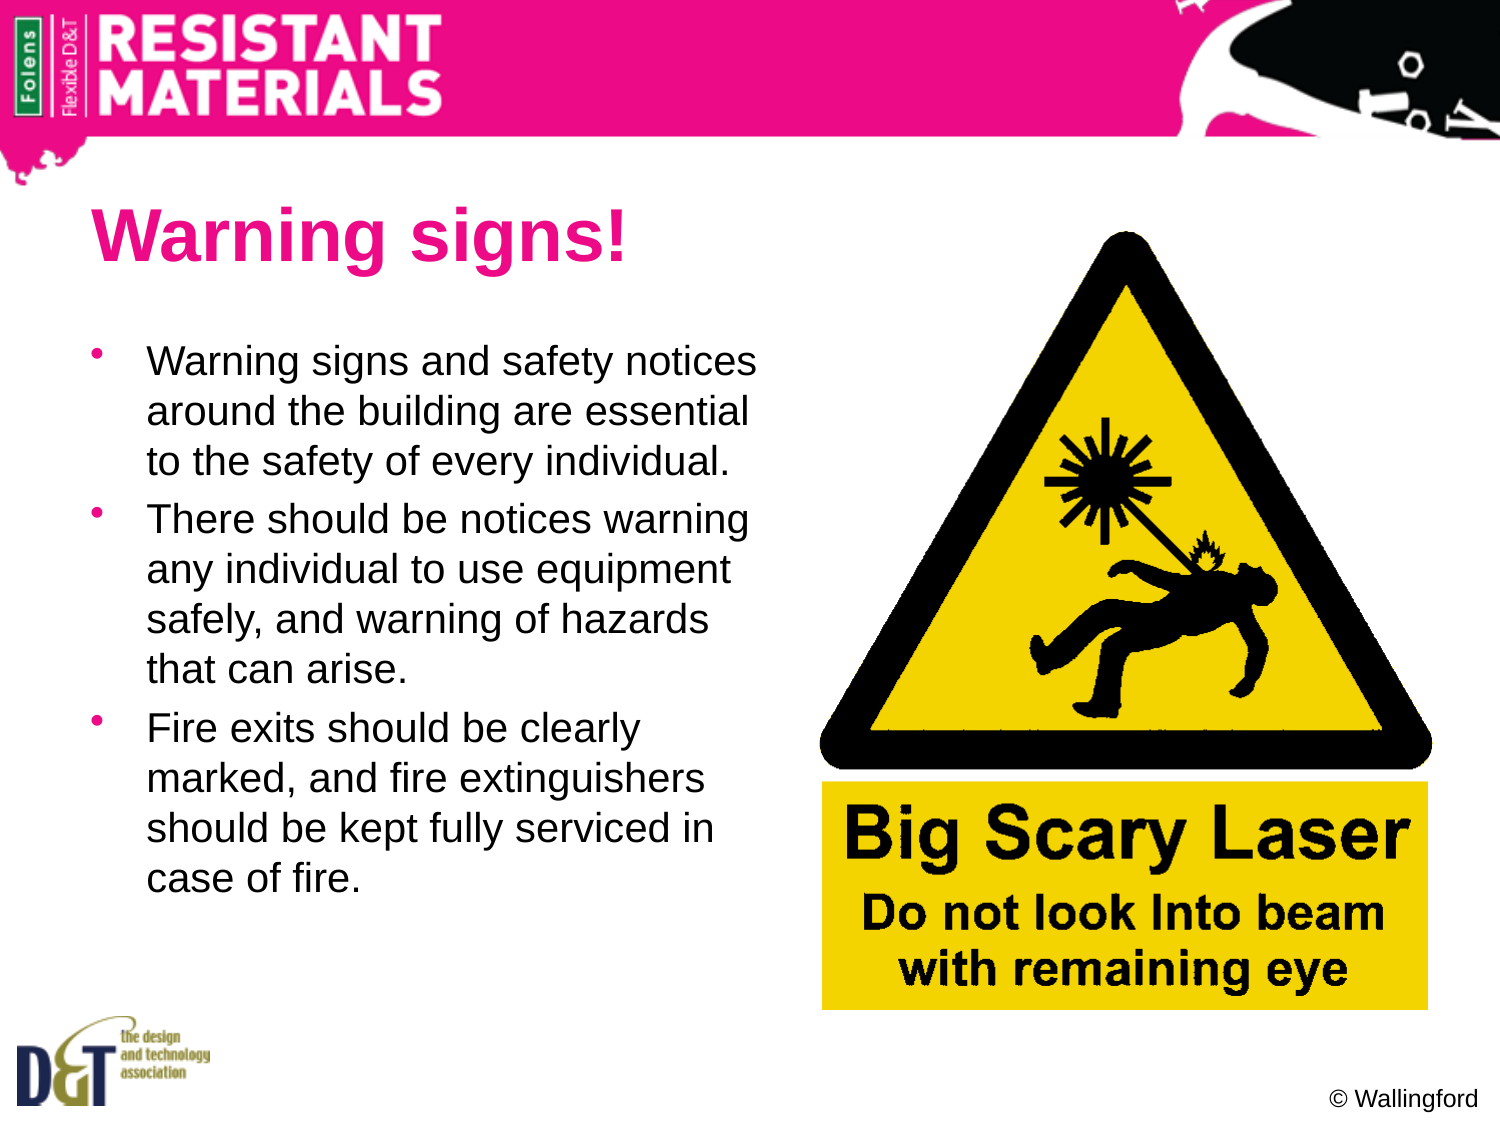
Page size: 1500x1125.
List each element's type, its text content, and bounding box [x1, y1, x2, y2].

text_box © Wallingford [1257, 1074, 1495, 1125]
title Warning signs! [76, 160, 1427, 301]
list Warning signs and safety notices around the building are essential to the safety of every individual. There should be notices warning any individual to use equipment safely, and warning of hazards that can arise. Fire exits should be clearly marked, and fire extinguishers should be kept fully serviced in case of fire. [75, 326, 774, 1005]
picture [0, 0, 1500, 1125]
